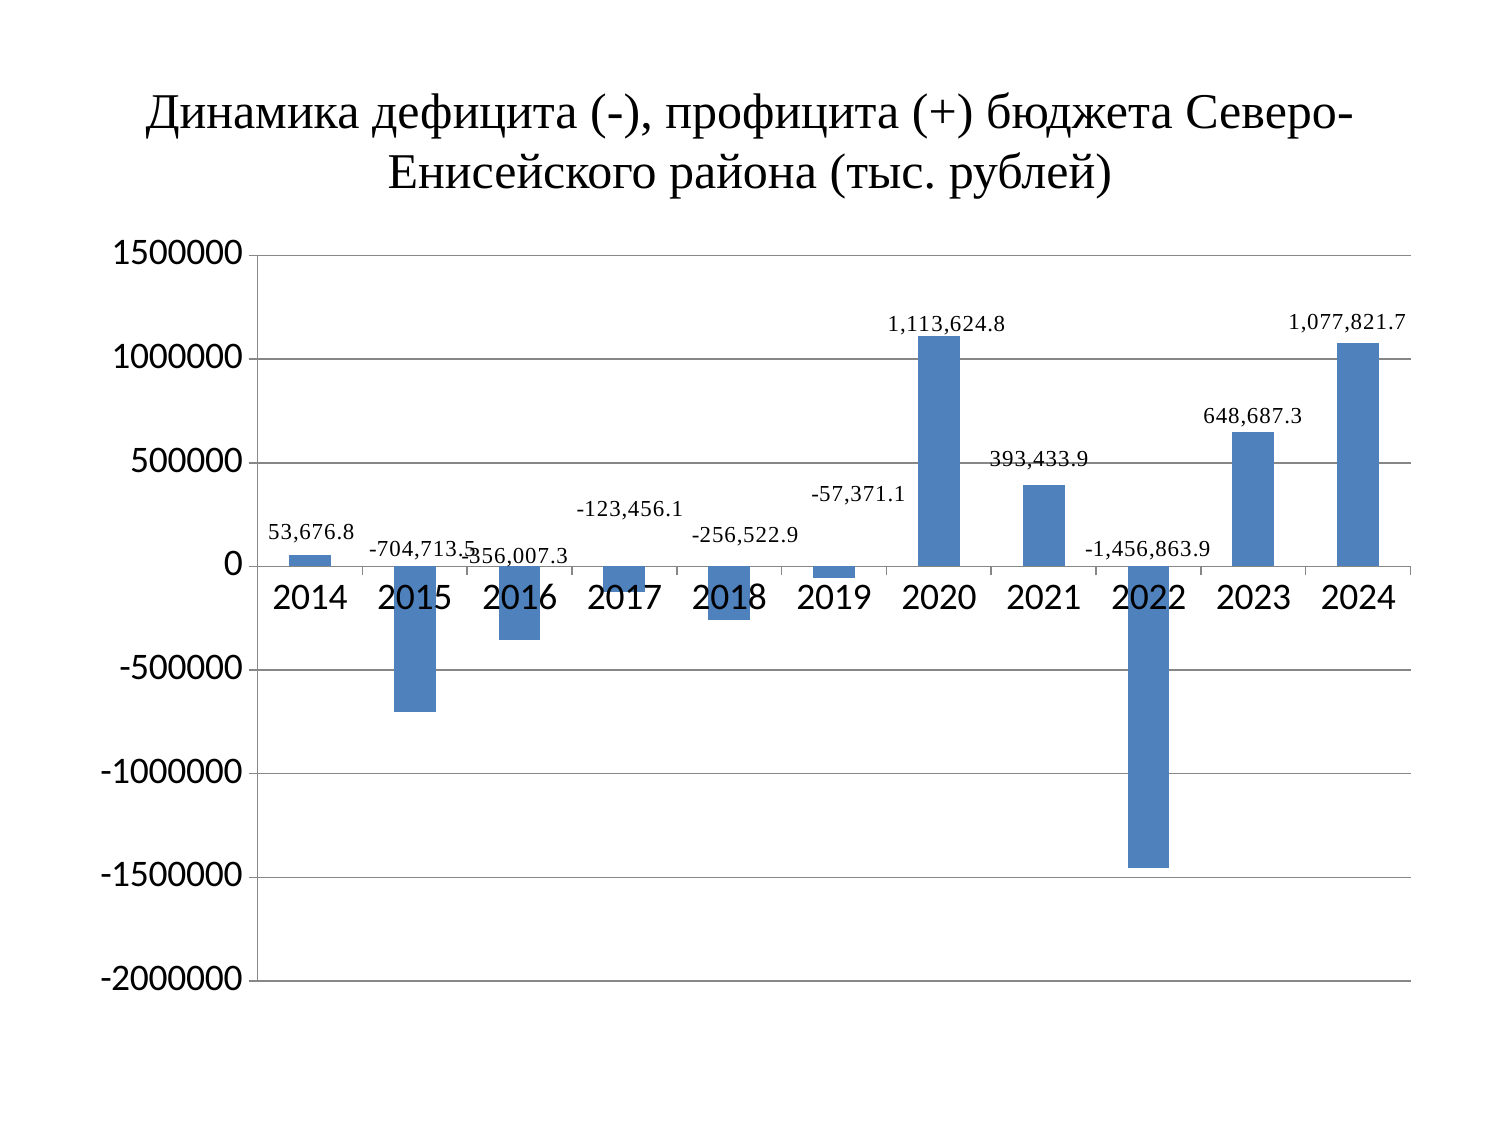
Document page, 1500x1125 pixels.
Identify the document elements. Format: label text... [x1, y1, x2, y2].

chart [74, 231, 1426, 1006]
title Динамика дефицита (-), профицита (+) бюджета Северо-Енисейского района (тыс. рублей) [75, 45, 1425, 231]
